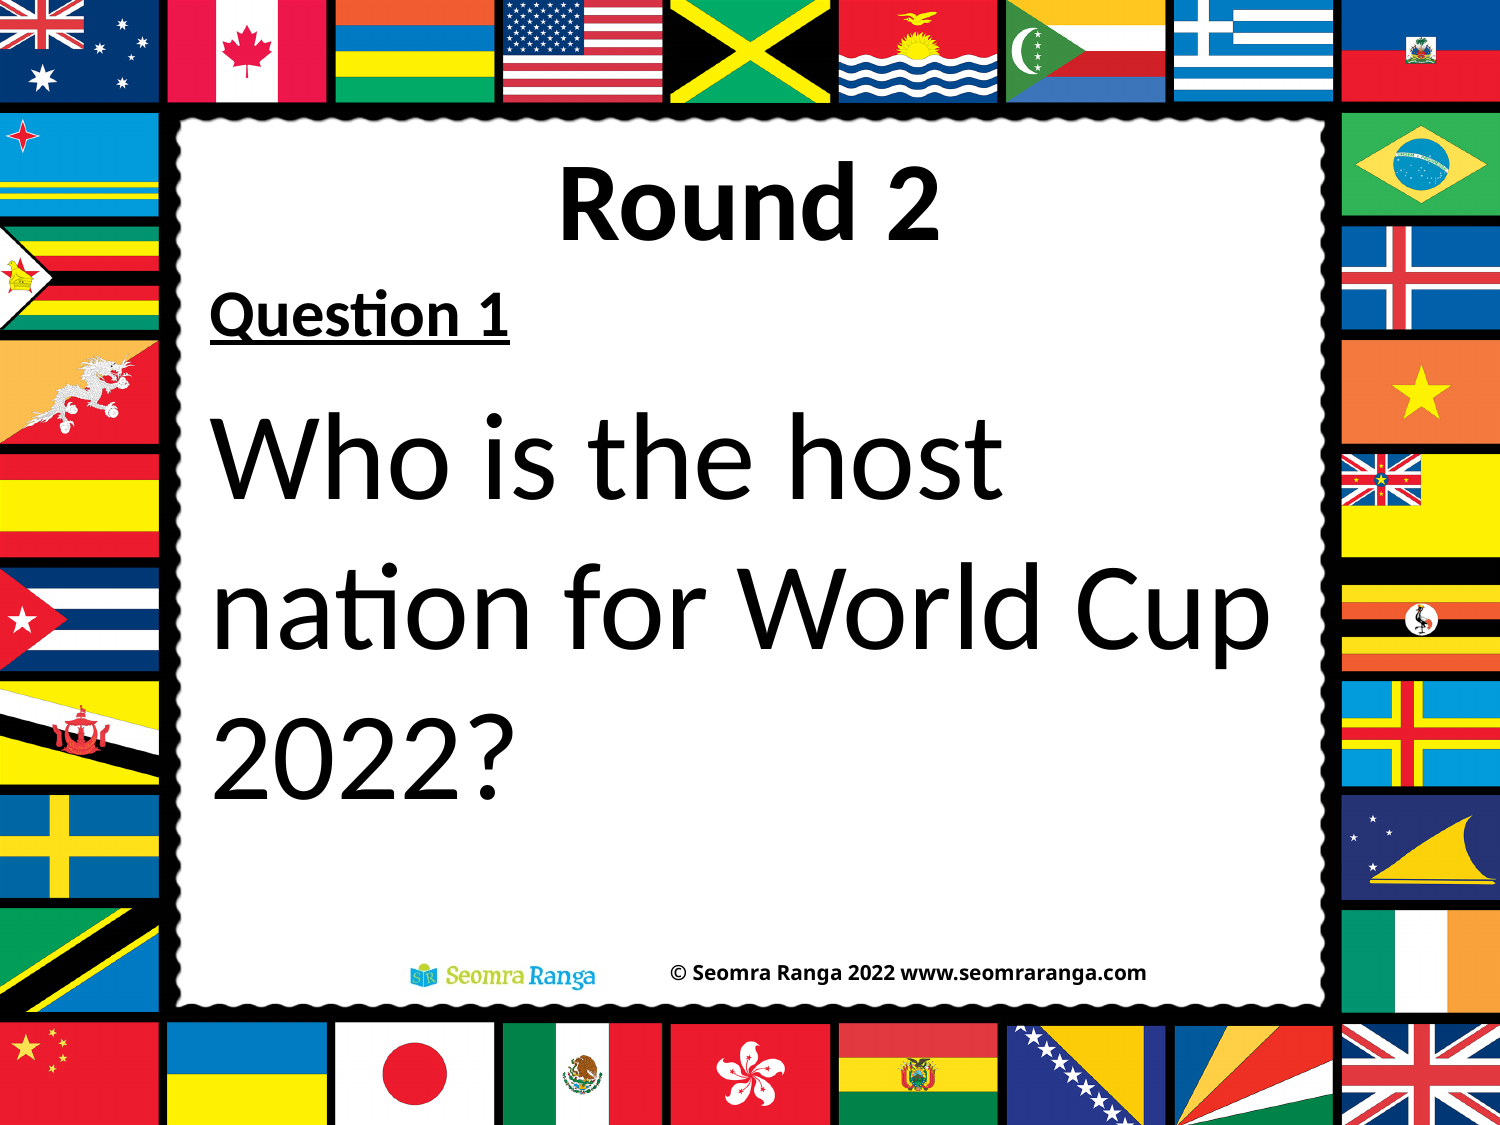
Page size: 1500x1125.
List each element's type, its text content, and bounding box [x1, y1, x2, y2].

list Question 1 Who is the host nation for World Cup 2022? [194, 261, 1306, 953]
text_box © Seomra Ranga 2022 www.seomraranga.com [631, 953, 1187, 993]
picture [0, 0, 1500, 1125]
picture [10, 122, 36, 150]
title Round 2 [183, 101, 1317, 290]
